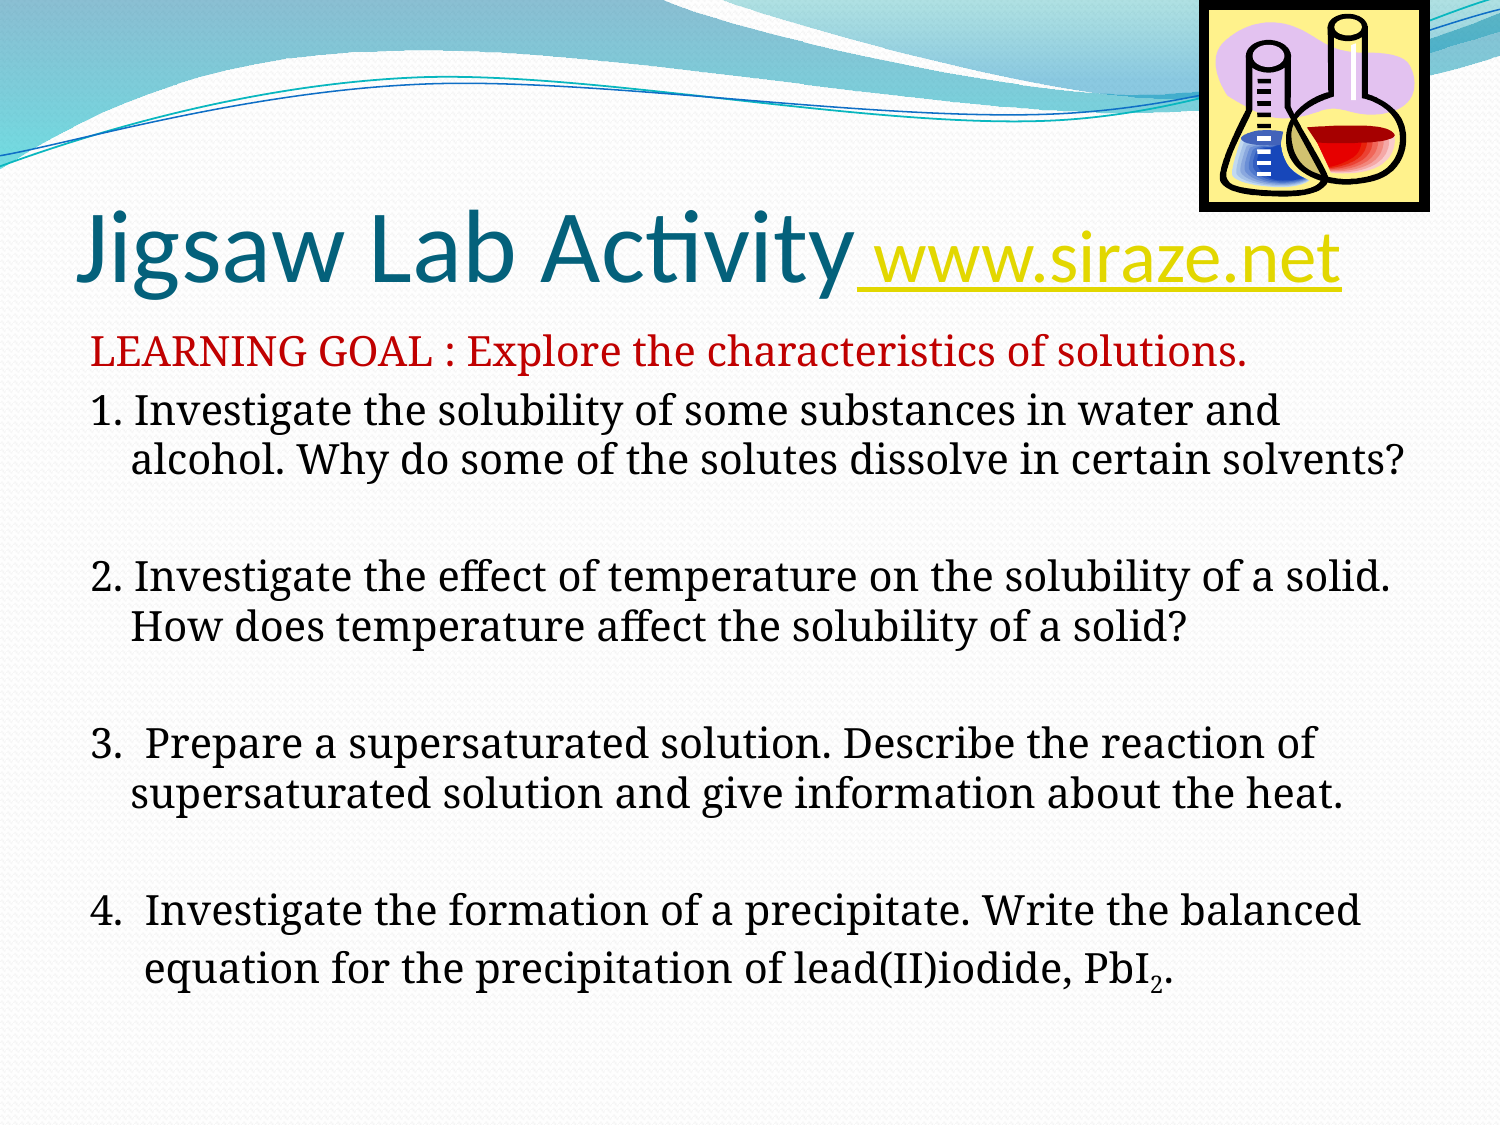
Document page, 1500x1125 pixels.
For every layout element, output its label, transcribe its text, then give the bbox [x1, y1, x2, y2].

picture [1198, 0, 1431, 213]
list LEARNING GOAL : Explore the characteristics of solutions. 1. Investigate the solubility of some substances in water and alcohol. Why do some of the solutes dissolve in certain solvents? 2. Investigate the effect of temperature on the solubility of a solid. How does temperature affect the solubility of a solid? 3. Prepare a supersaturated solution. Describe the reaction of supersaturated solution and give information about the heat. 4. Investigate the formation of a precipitate. Write the balanced equation for the precipitation of lead(II)iodide, PbI2. [75, 317, 1425, 1038]
title Jigsaw Lab Activity www.siraze.net [75, 115, 1425, 303]
